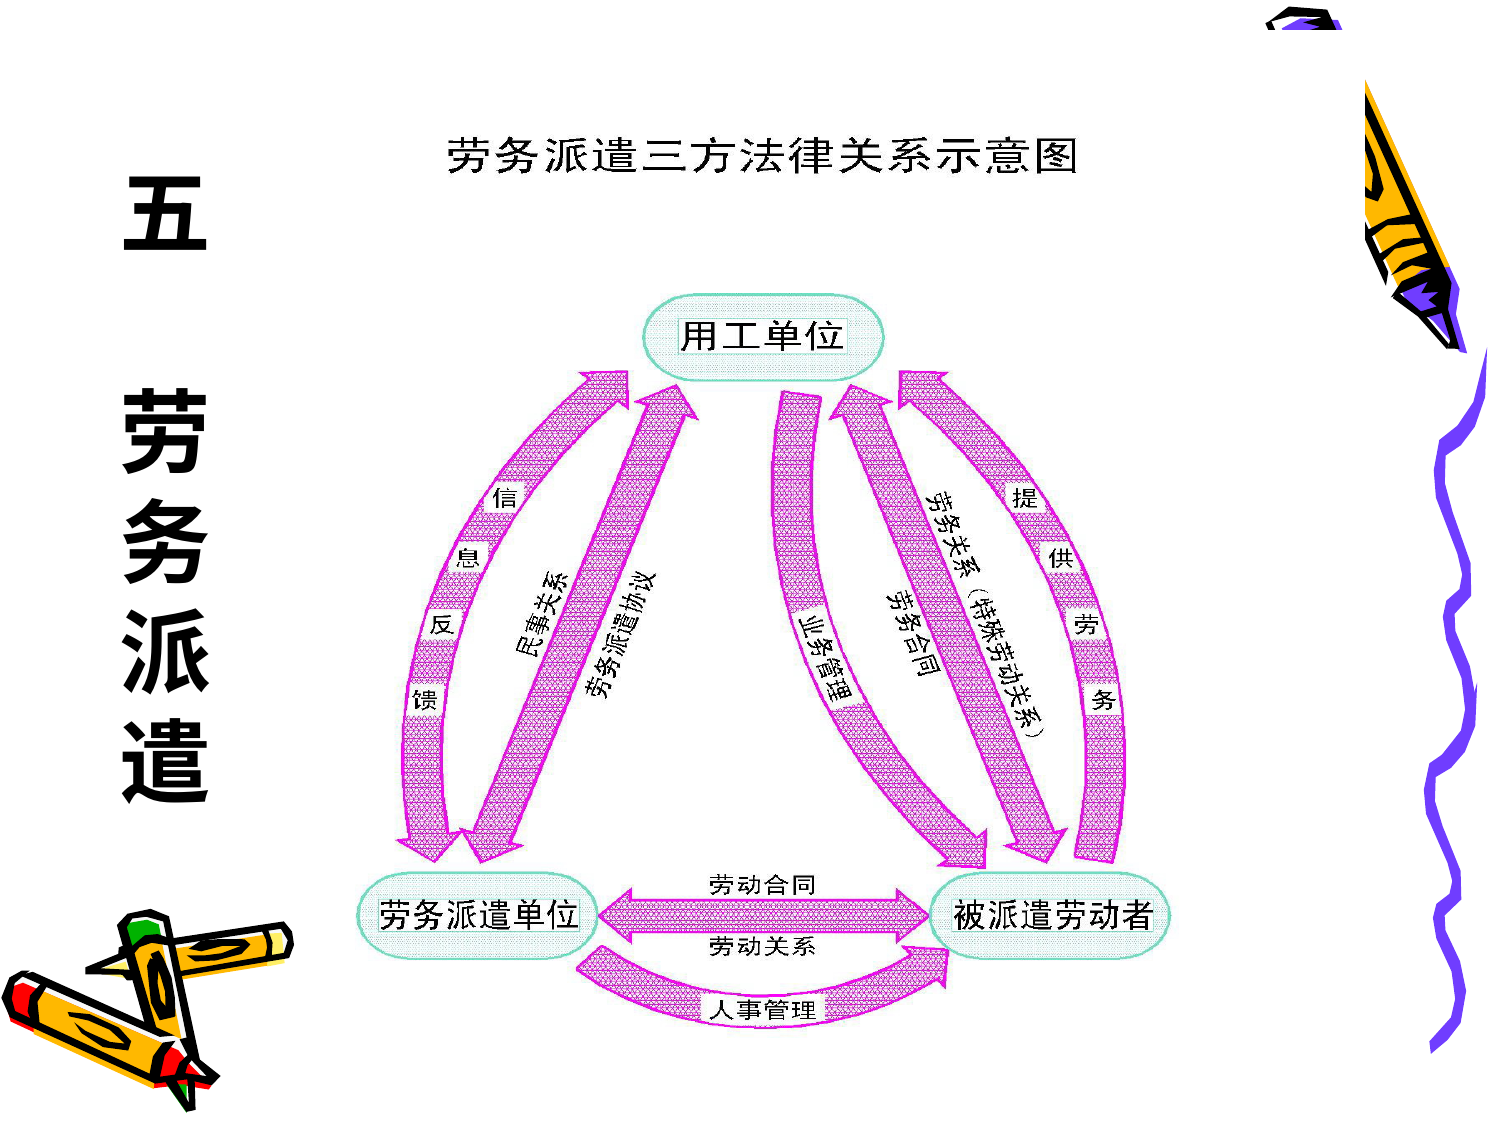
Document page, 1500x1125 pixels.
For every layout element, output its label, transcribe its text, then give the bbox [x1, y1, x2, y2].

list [300, 30, 1365, 1125]
title 五 劳 务 派 遣 [64, 113, 266, 823]
